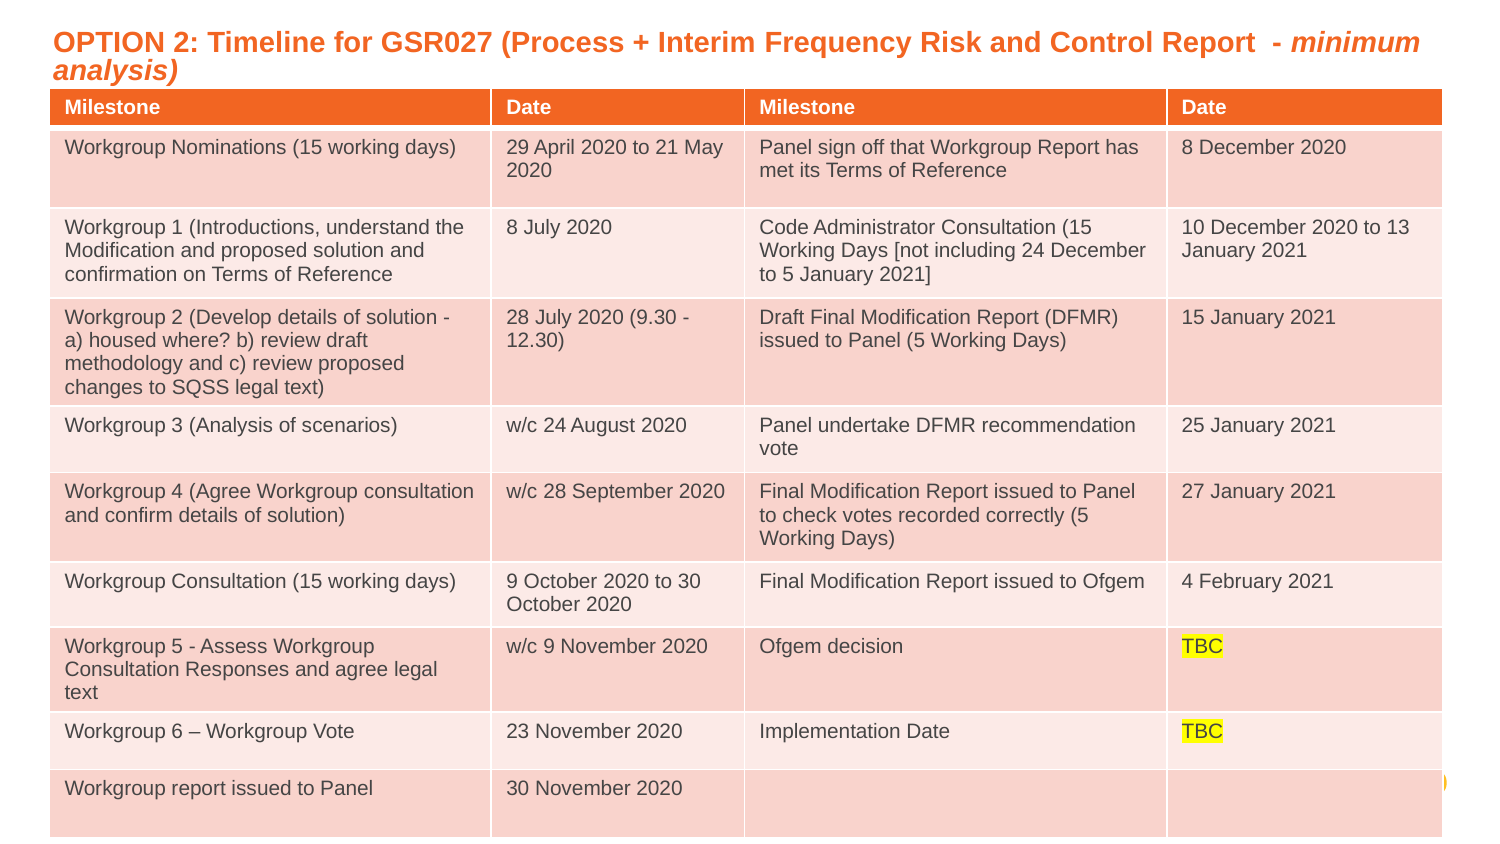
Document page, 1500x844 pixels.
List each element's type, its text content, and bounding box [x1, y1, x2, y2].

table_cell 8 December 2020 [1168, 131, 1442, 207]
table_cell [1168, 770, 1442, 837]
table_cell 30 November 2020 [492, 770, 744, 837]
table_cell Implementation Date [745, 713, 1166, 769]
table_cell 9 October 2020 to 30 October 2020 [492, 563, 744, 626]
table_cell Workgroup 5 - Assess Workgroup Consultation Responses and agree legal text [50, 628, 490, 711]
table_cell Ofgem decision [745, 628, 1166, 711]
table_cell 25 January 2021 [1168, 407, 1442, 472]
table_cell Final Modification Report issued to Ofgem [745, 563, 1166, 626]
table_cell 15 January 2021 [1168, 299, 1442, 405]
table_header Date [492, 89, 744, 125]
table_cell w/c 9 November 2020 [492, 628, 744, 711]
table_cell 27 January 2021 [1168, 473, 1442, 561]
table_cell Panel undertake DFMR recommendation vote [745, 407, 1166, 472]
table_cell Workgroup 1 (Introductions, understand the Modification and proposed solution and confirmation on Terms of Reference [50, 209, 490, 297]
title OPTION 2: Timeline for GSR027 (Process + Interim Frequency Risk and Control Report - minimum analysis) [53, 29, 1447, 79]
table_cell Workgroup 2 (Develop details of solution - a) housed where? b) review draft methodology and c) review proposed changes to SQSS legal text) [50, 299, 490, 405]
table_cell Workgroup Nominations (15 working days) [50, 131, 490, 207]
table_cell Code Administrator Consultation (15 Working Days [not including 24 December to 5 January 2021] [745, 209, 1166, 297]
table_header Date [1168, 89, 1442, 125]
table_cell TBC [1168, 713, 1442, 769]
table_cell Workgroup Consultation (15 working days) [50, 563, 490, 626]
table_cell Final Modification Report issued to Panel to check votes recorded correctly (5 Working Days) [745, 473, 1166, 561]
table_cell w/c 24 August 2020 [492, 407, 744, 472]
table_cell TBC [1168, 628, 1442, 711]
table_cell w/c 28 September 2020 [492, 473, 744, 561]
table_cell Draft Final Modification Report (DFMR) issued to Panel (5 Working Days) [745, 299, 1166, 405]
table_cell Workgroup 4 (Agree Workgroup consultation and confirm details of solution) [50, 473, 490, 561]
table_cell Workgroup 3 (Analysis of scenarios) [50, 407, 490, 472]
table_header Milestone [745, 89, 1166, 125]
table_cell Workgroup report issued to Panel [50, 770, 490, 837]
table_cell [745, 770, 1166, 837]
table_cell Workgroup 6 – Workgroup Vote [50, 713, 490, 769]
table_cell 29 April 2020 to 21 May 2020 [492, 131, 744, 207]
table_cell 23 November 2020 [492, 713, 744, 769]
table_cell Panel sign off that Workgroup Report has met its Terms of Reference [745, 131, 1166, 207]
table_cell 4 February 2021 [1168, 563, 1442, 626]
table_cell 8 July 2020 [492, 209, 744, 297]
table_header Milestone [50, 89, 490, 125]
table_cell 10 December 2020 to 13 January 2021 [1168, 209, 1442, 297]
table_cell 28 July 2020 (9.30 -12.30) [492, 299, 744, 405]
